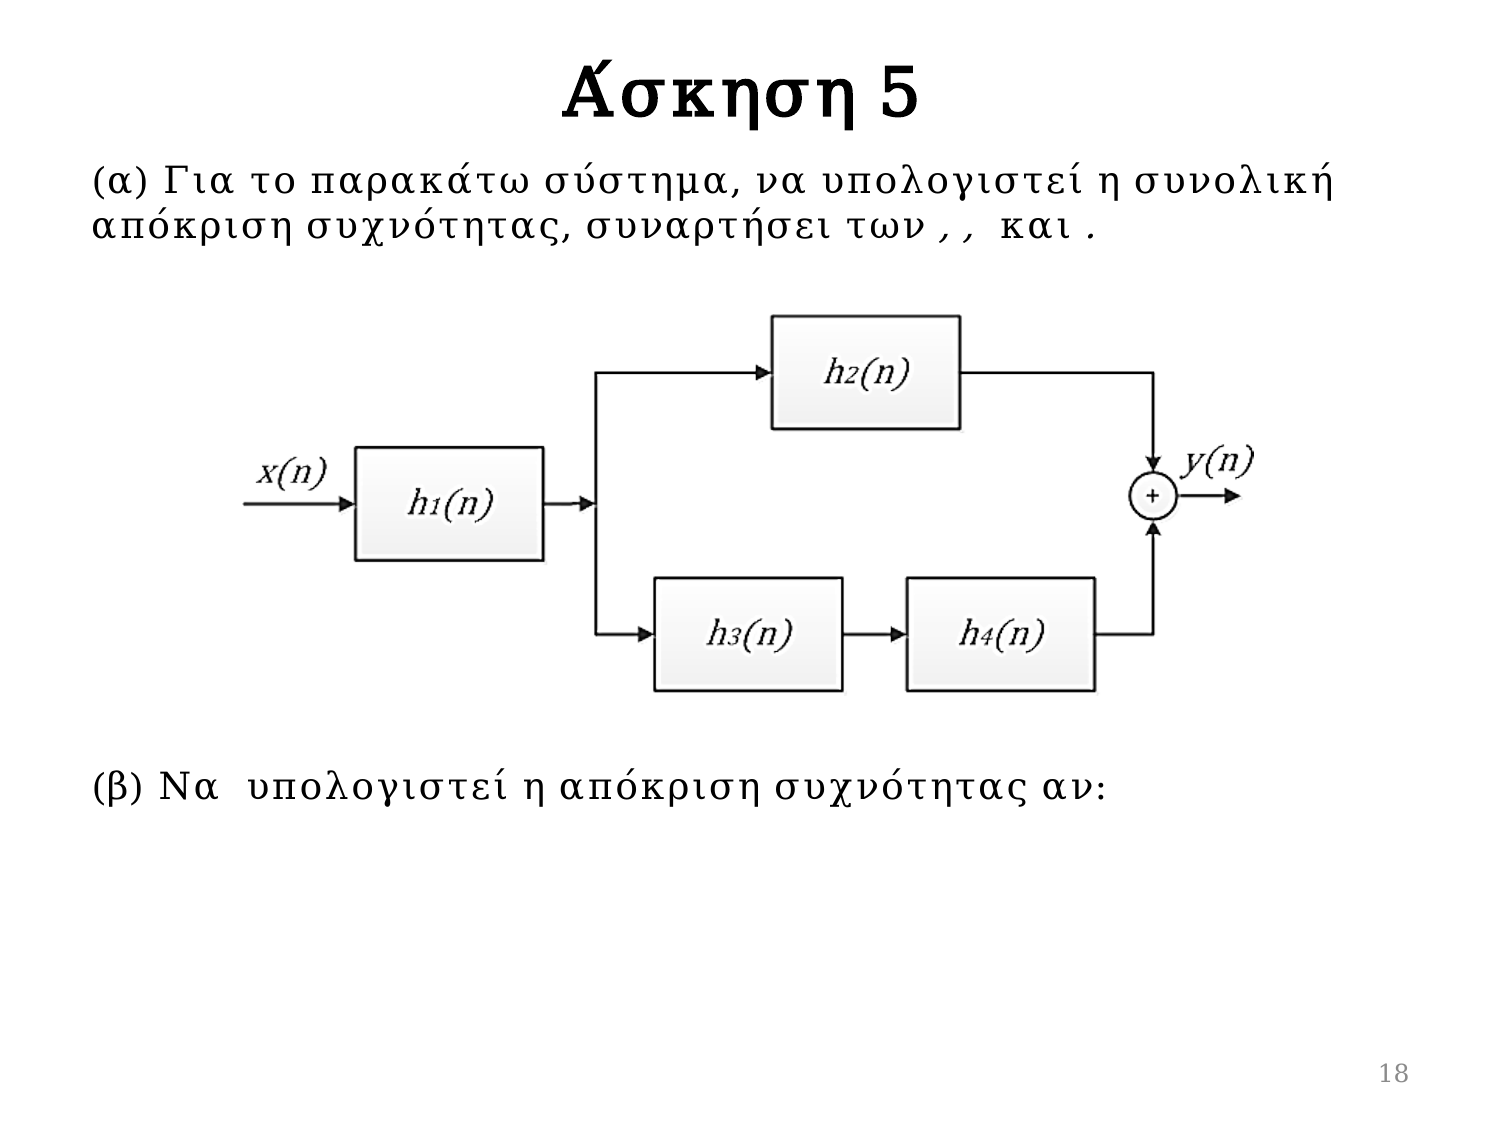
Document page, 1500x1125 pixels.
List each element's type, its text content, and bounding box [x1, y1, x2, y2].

title Άσκηση 5 [75, 19, 1425, 159]
slide_number 18 [1222, 1042, 1425, 1103]
picture [241, 314, 1254, 697]
